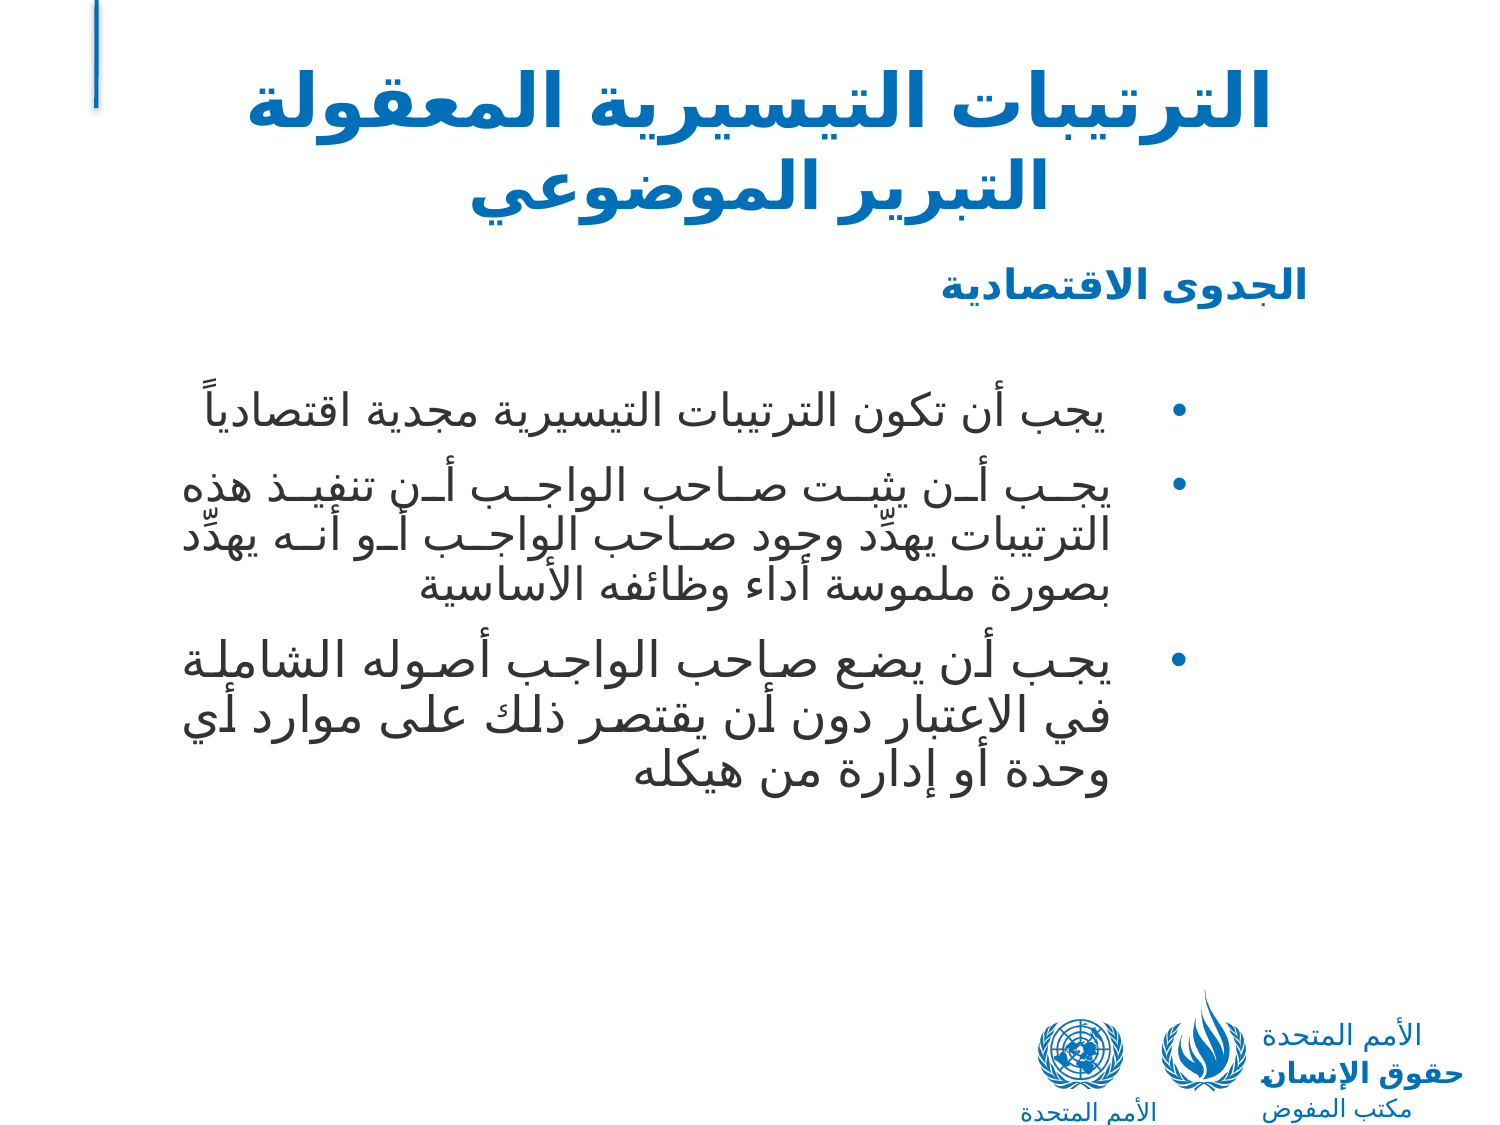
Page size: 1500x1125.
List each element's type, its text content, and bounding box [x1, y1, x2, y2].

text_box الأمم المتحدة [982, 1089, 1195, 1125]
picture [1037, 990, 1457, 1107]
text_box الجدوى الاقتصادية يجب أن تكون الترتيبات التيسيرية مجدية اقتصادياً يجب أن يثبت صاحب الواجب أن تنفيذ هذه الترتيبات يهدِّد وجود صاحب الواجب أو أنه يهدِّد بصورة ملموسة أداء وظائفه الأساسية يجب أن يضع صاحب الواجب أصوله الشاملة في الاعتبار دون أن يقتصر ذلك على موارد أي وحدة أو إدارة من هيكله [166, 256, 1325, 925]
title الترتيبات التيسيرية المعقولة التبرير الموضوعي [64, 45, 1456, 224]
text_box الأمم المتحدة حقوق الإنسان مكتب المفوض السامي [1246, 1009, 1500, 1098]
